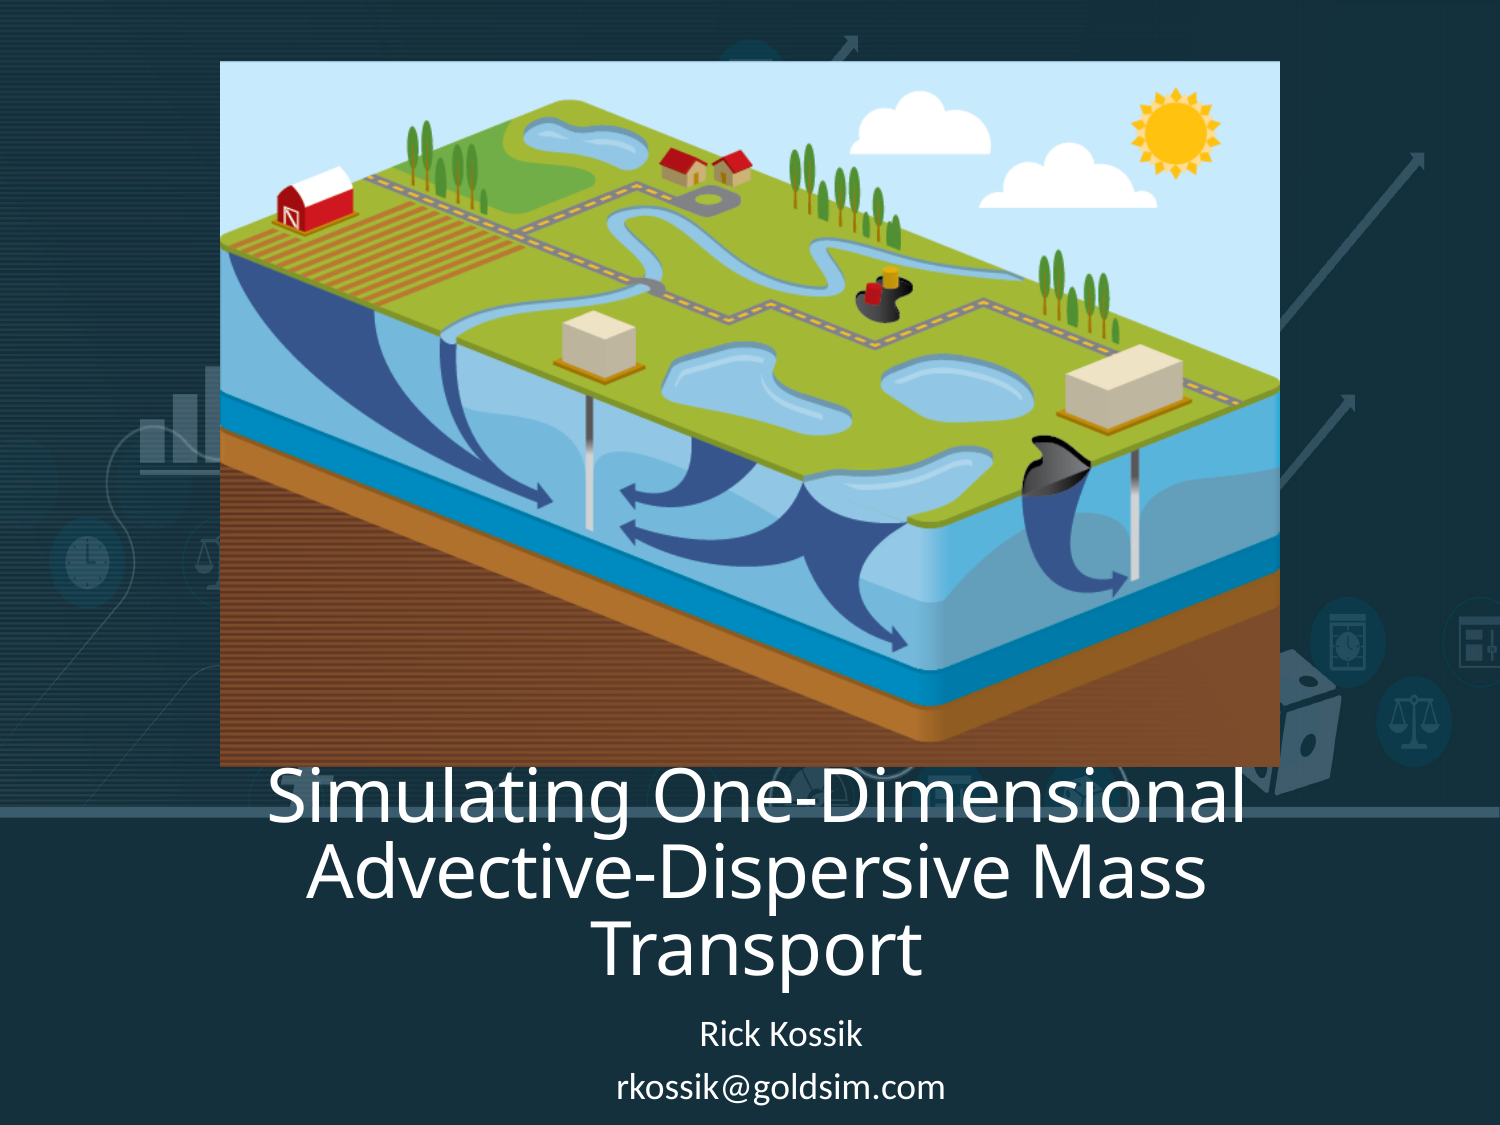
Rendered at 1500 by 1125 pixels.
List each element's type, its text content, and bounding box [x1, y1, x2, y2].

picture [0, 0, 1500, 806]
title Simulating One-Dimensional Advective-Dispersive Mass Transport [118, 794, 1395, 991]
list Rick Kossik rkossik@goldsim.com [596, 1014, 966, 1112]
